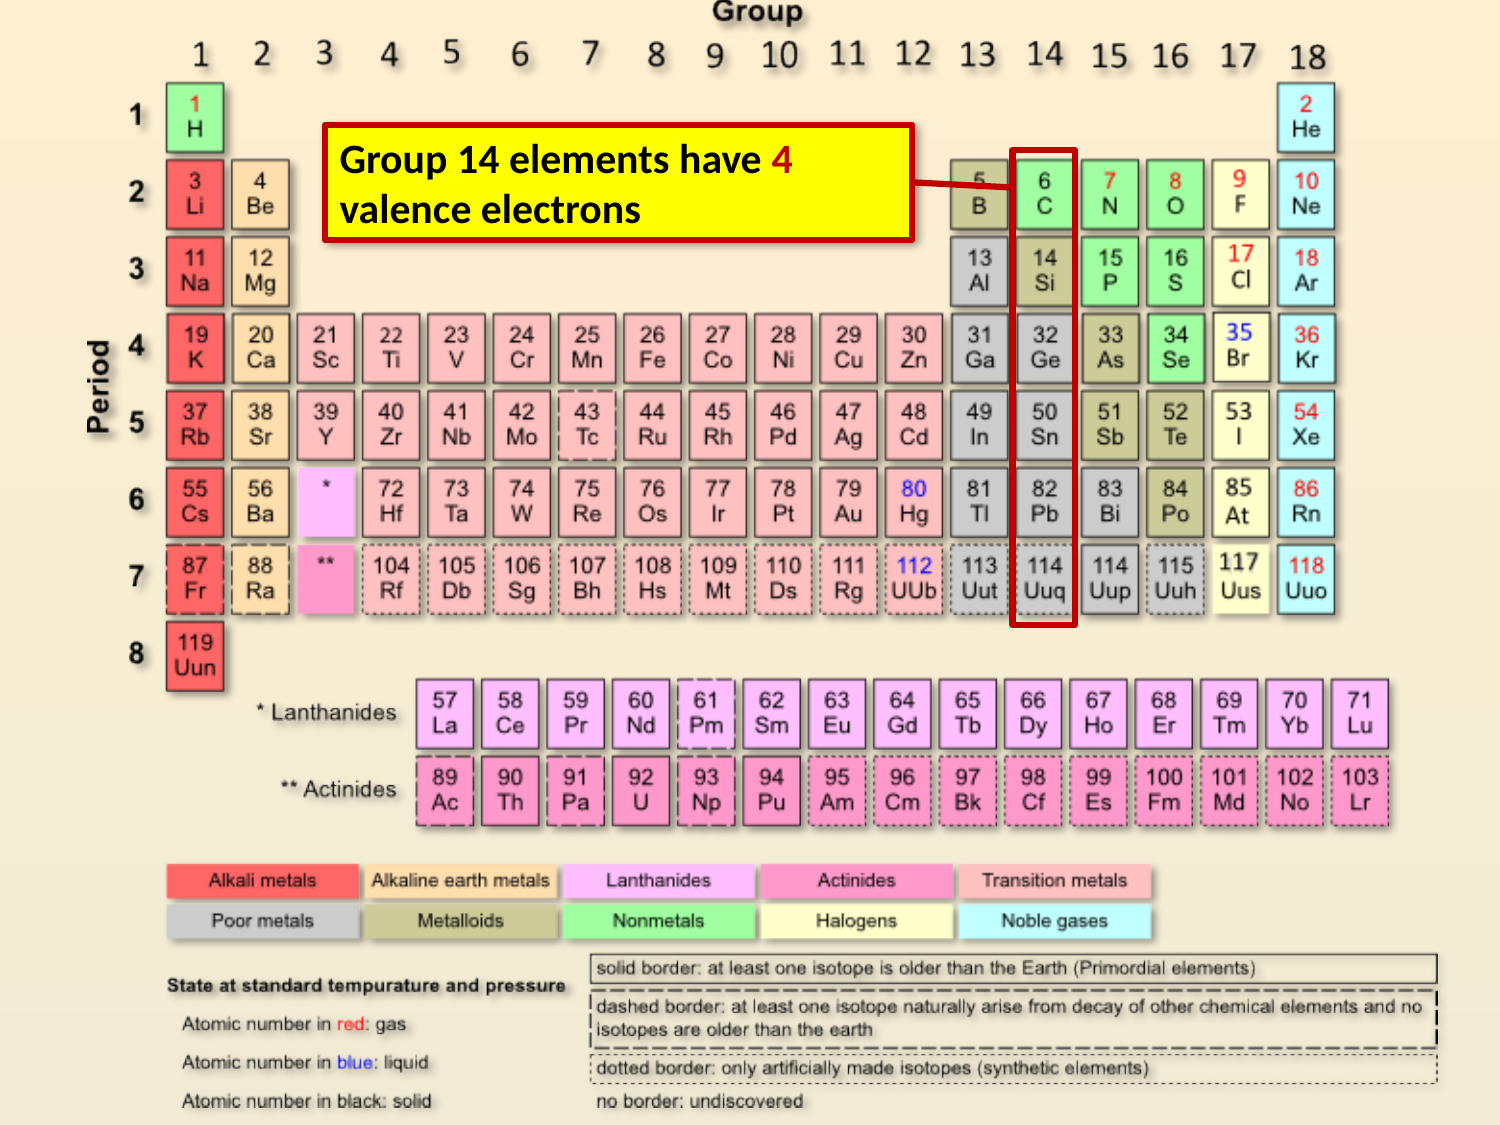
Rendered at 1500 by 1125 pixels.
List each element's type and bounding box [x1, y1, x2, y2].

text_box [912, 182, 1013, 188]
picture [87, 0, 1438, 1109]
